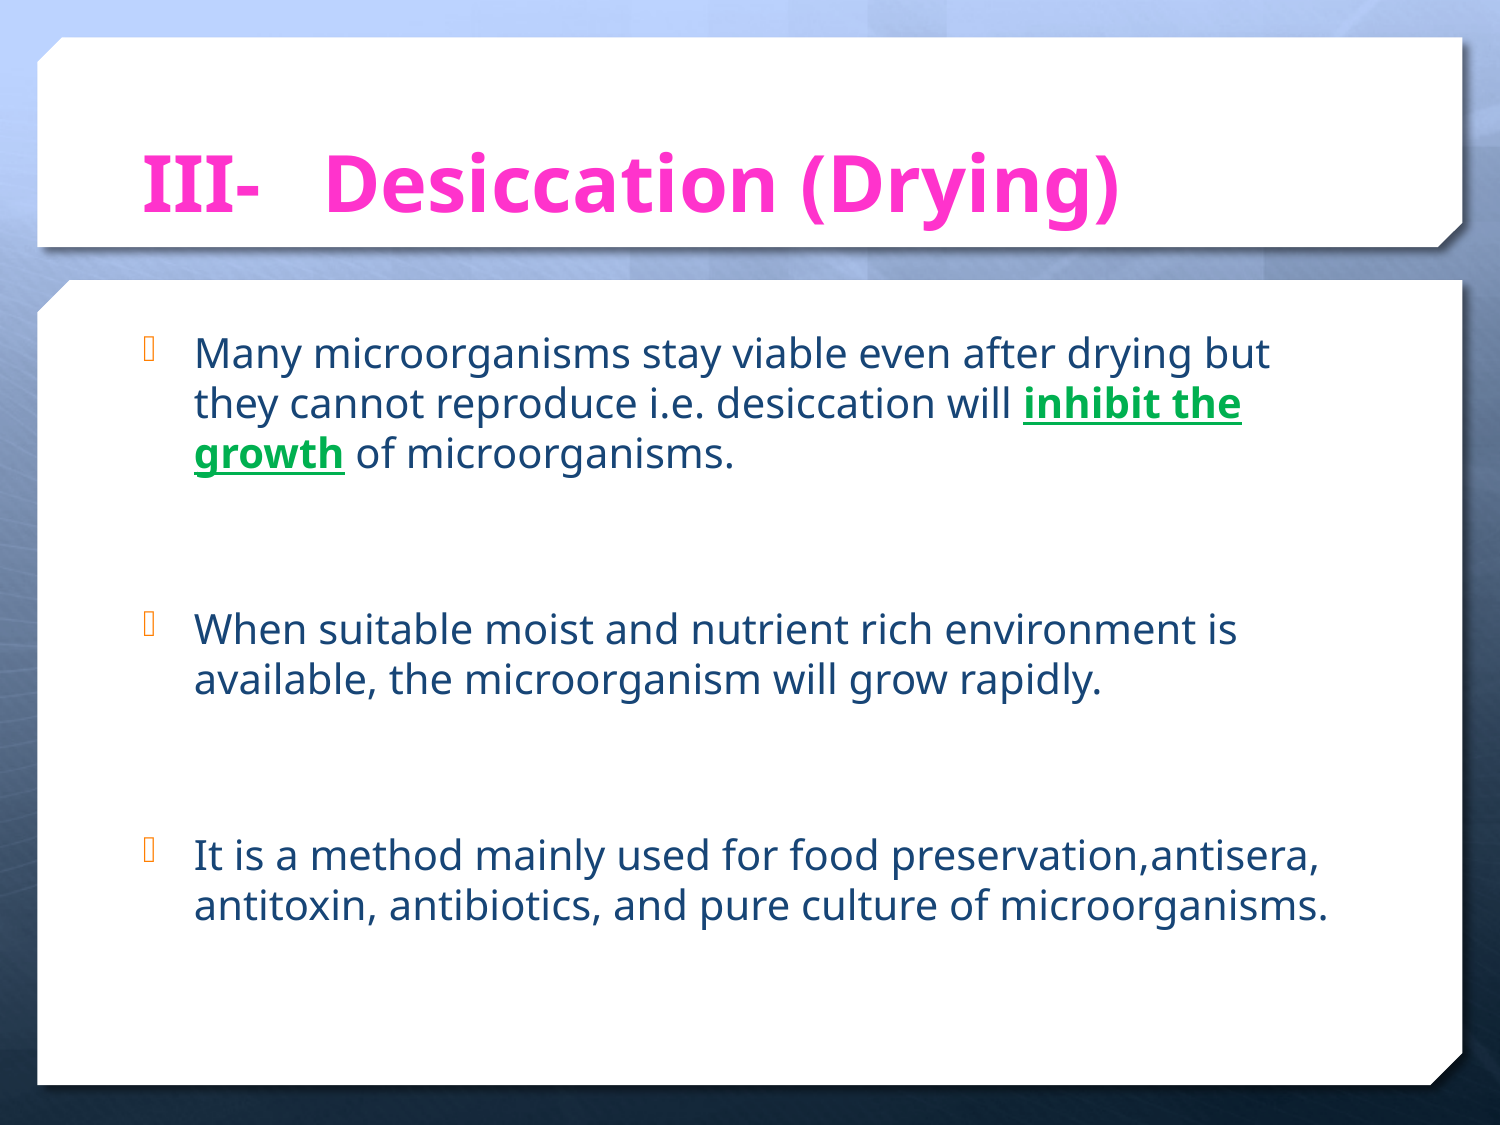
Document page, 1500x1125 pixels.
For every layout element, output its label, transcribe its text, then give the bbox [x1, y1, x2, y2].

title III- Desiccation (Drying) [127, 48, 1372, 236]
list Many microorganisms stay viable even after drying but they cannot reproduce i.e. desiccation will inhibit the growth of microorganisms. When suitable moist and nutrient rich environment is available, the microorganism will grow rapidly. It is a method mainly used for food preservation,antisera, antitoxin, antibiotics, and pure culture of microorganisms. [127, 319, 1372, 978]
